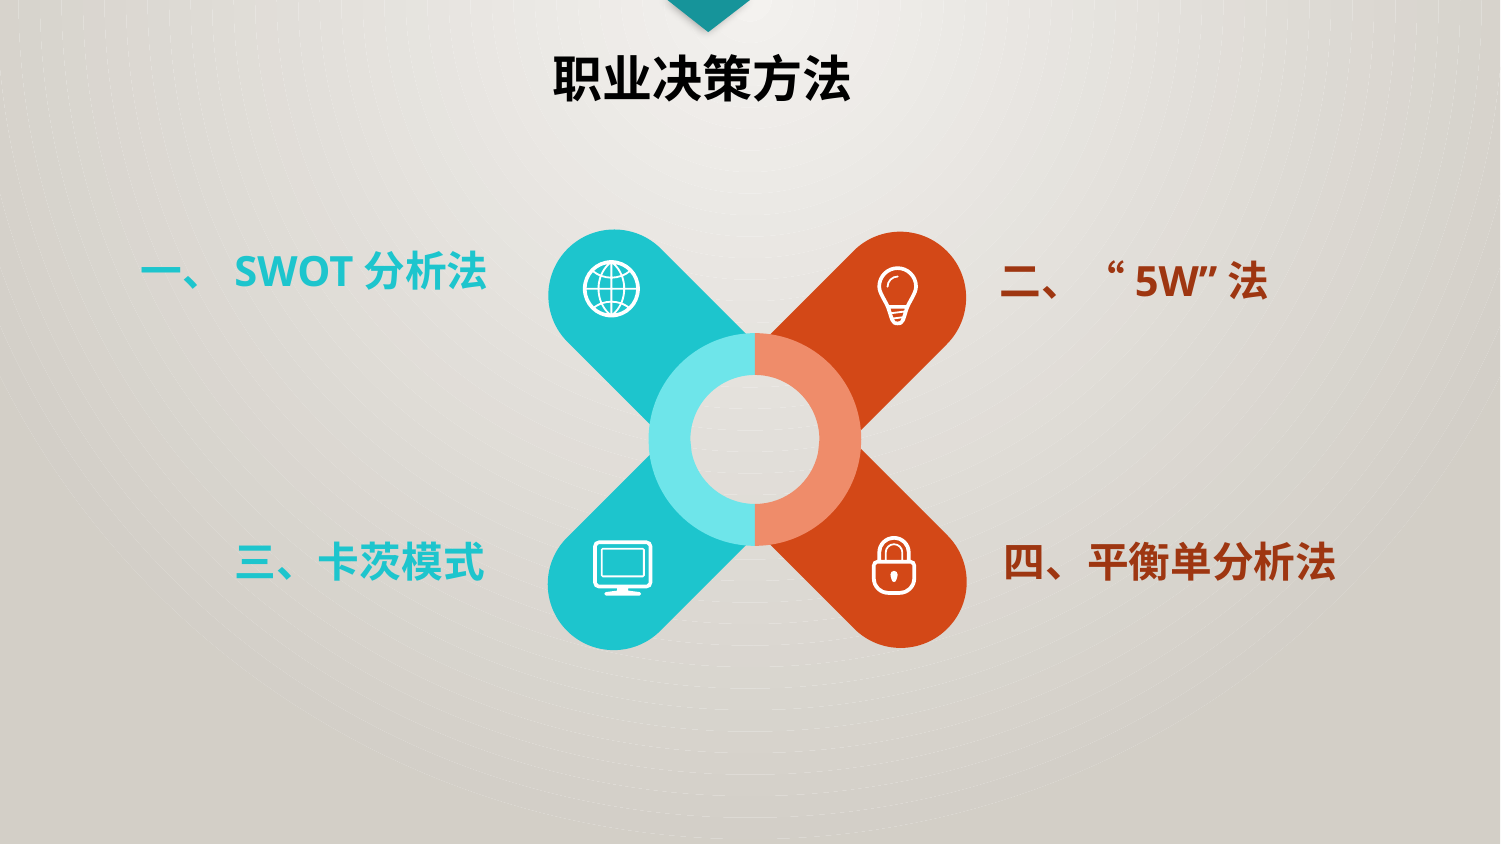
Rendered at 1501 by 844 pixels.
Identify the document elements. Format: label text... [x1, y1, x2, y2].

text_box [754, 443, 862, 546]
text_box [770, 448, 967, 648]
text_box [754, 333, 862, 443]
text_box [548, 229, 746, 424]
text_box 二、“5W”法 [984, 222, 1388, 313]
text_box 三、卡茨模式 [105, 503, 500, 594]
text_box 一、SWOT分析法 [109, 212, 504, 303]
text_box 四、平衡单分析法 [988, 503, 1398, 594]
text_box [648, 333, 754, 443]
text_box [770, 231, 967, 431]
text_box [877, 266, 918, 326]
text_box [665, 0, 752, 34]
text_box 职业决策方法 [537, 40, 881, 115]
text_box [648, 443, 754, 546]
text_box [593, 540, 653, 596]
text_box [547, 455, 746, 651]
text_box [582, 260, 640, 318]
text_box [871, 535, 917, 595]
